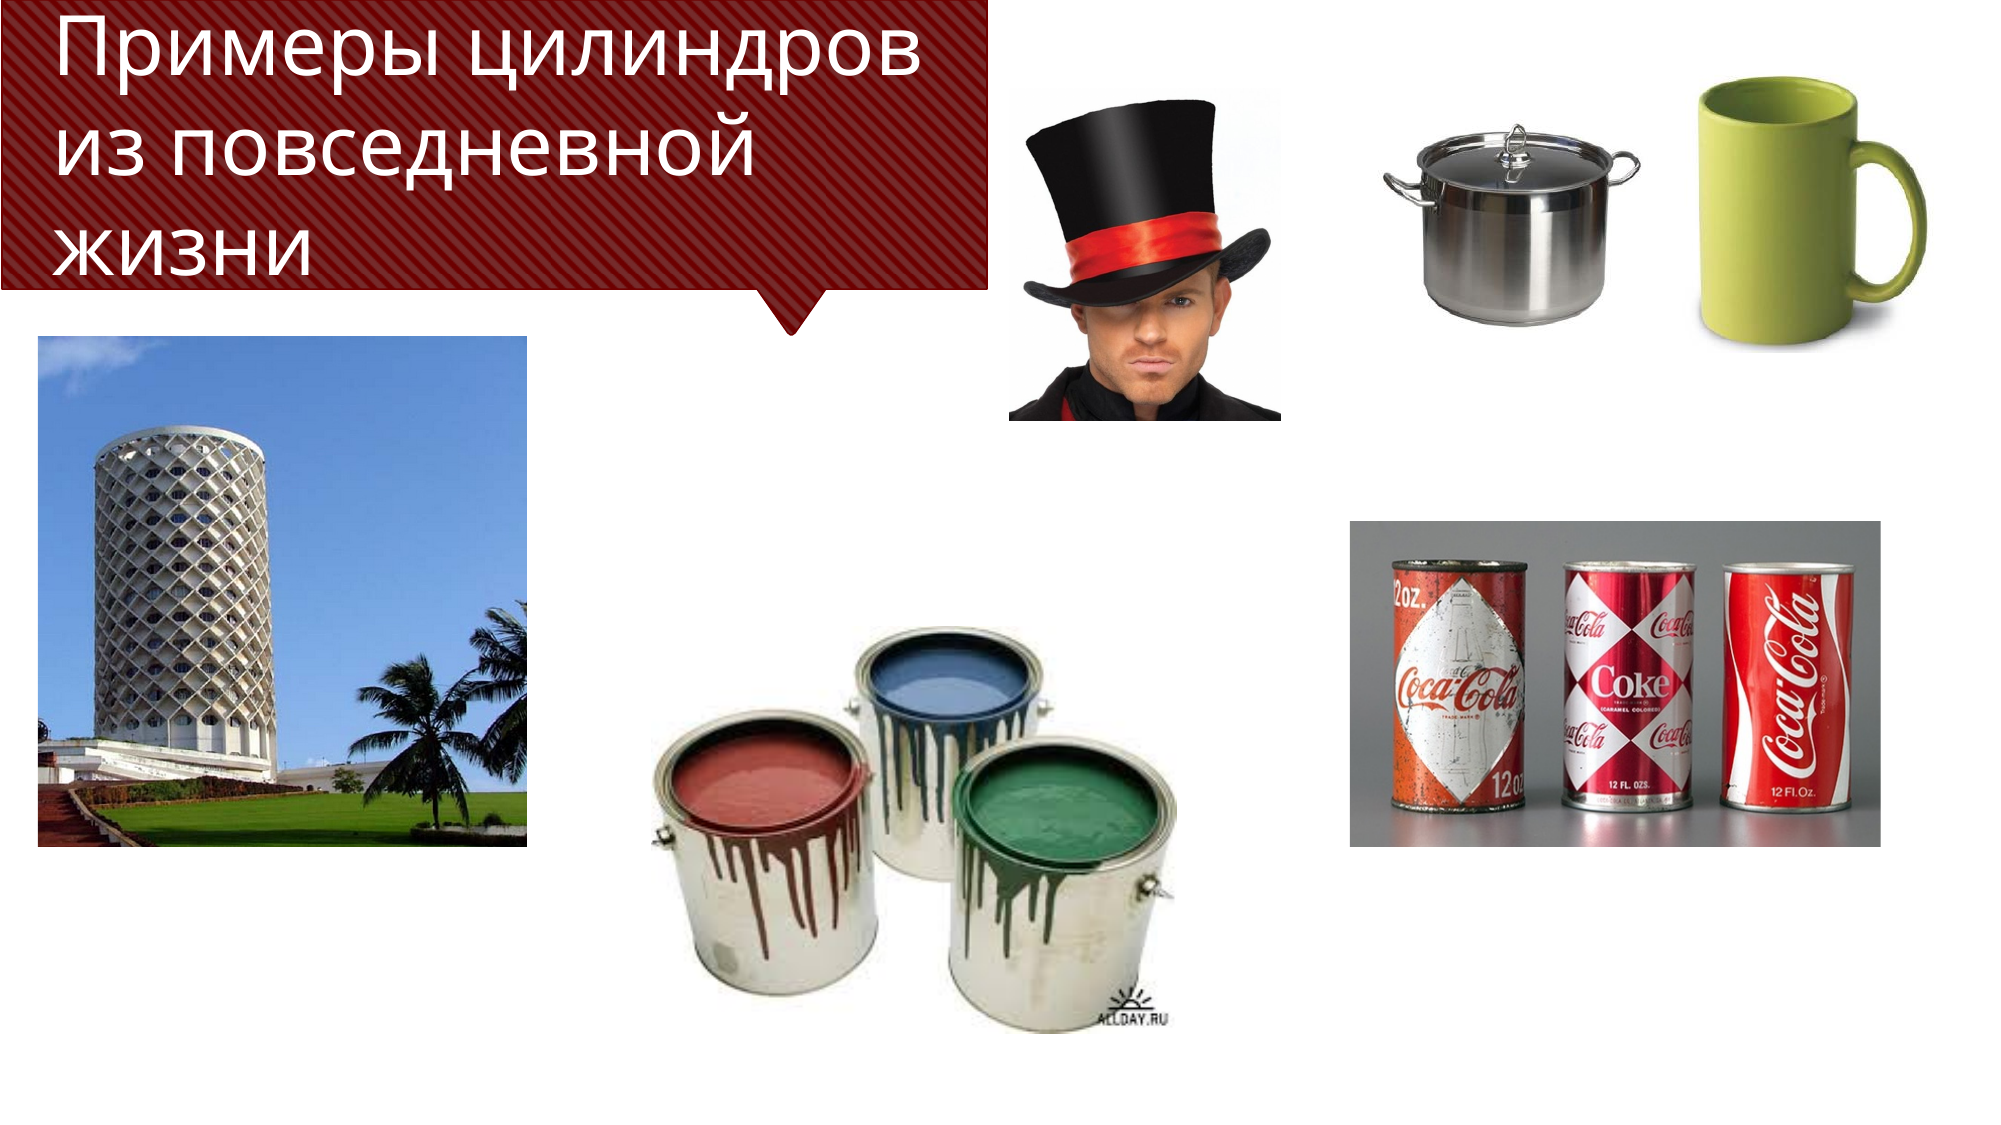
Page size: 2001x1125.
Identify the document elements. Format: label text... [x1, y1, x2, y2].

picture [1349, 521, 1881, 847]
title Примеры цилиндров из повседневной жизни [37, 29, 949, 255]
picture [1009, 88, 1281, 421]
picture [1375, 67, 1948, 354]
picture [651, 625, 1177, 1034]
picture [37, 335, 528, 847]
